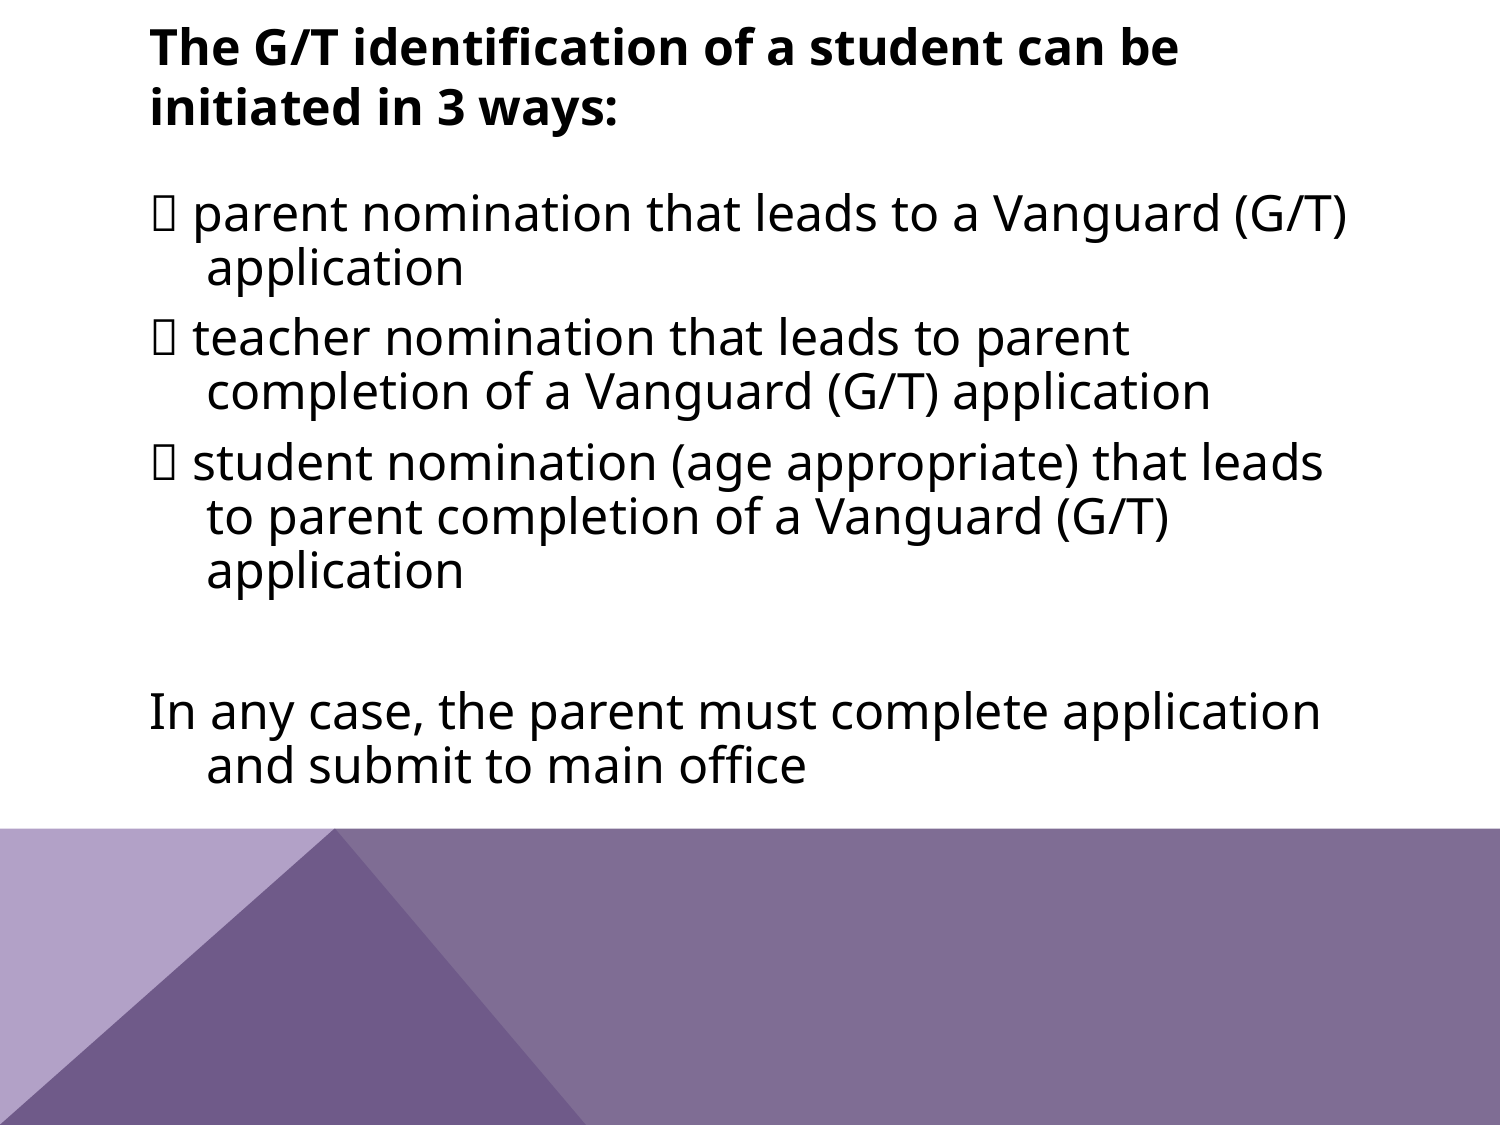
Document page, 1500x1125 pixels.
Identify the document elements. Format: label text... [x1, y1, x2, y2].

list 􀂾 parent nomination that leads to a Vanguard (G/T) application 􀂾 teacher nomination that leads to parent completion of a Vanguard (G/T) application 􀂾 student nomination (age appropriate) that leads to parent completion of a Vanguard (G/T) application In any case, the parent must complete application and submit to main office [134, 180, 1369, 768]
title The G/T identification of a student can be initiated in 3 ways: [134, 59, 1369, 150]
